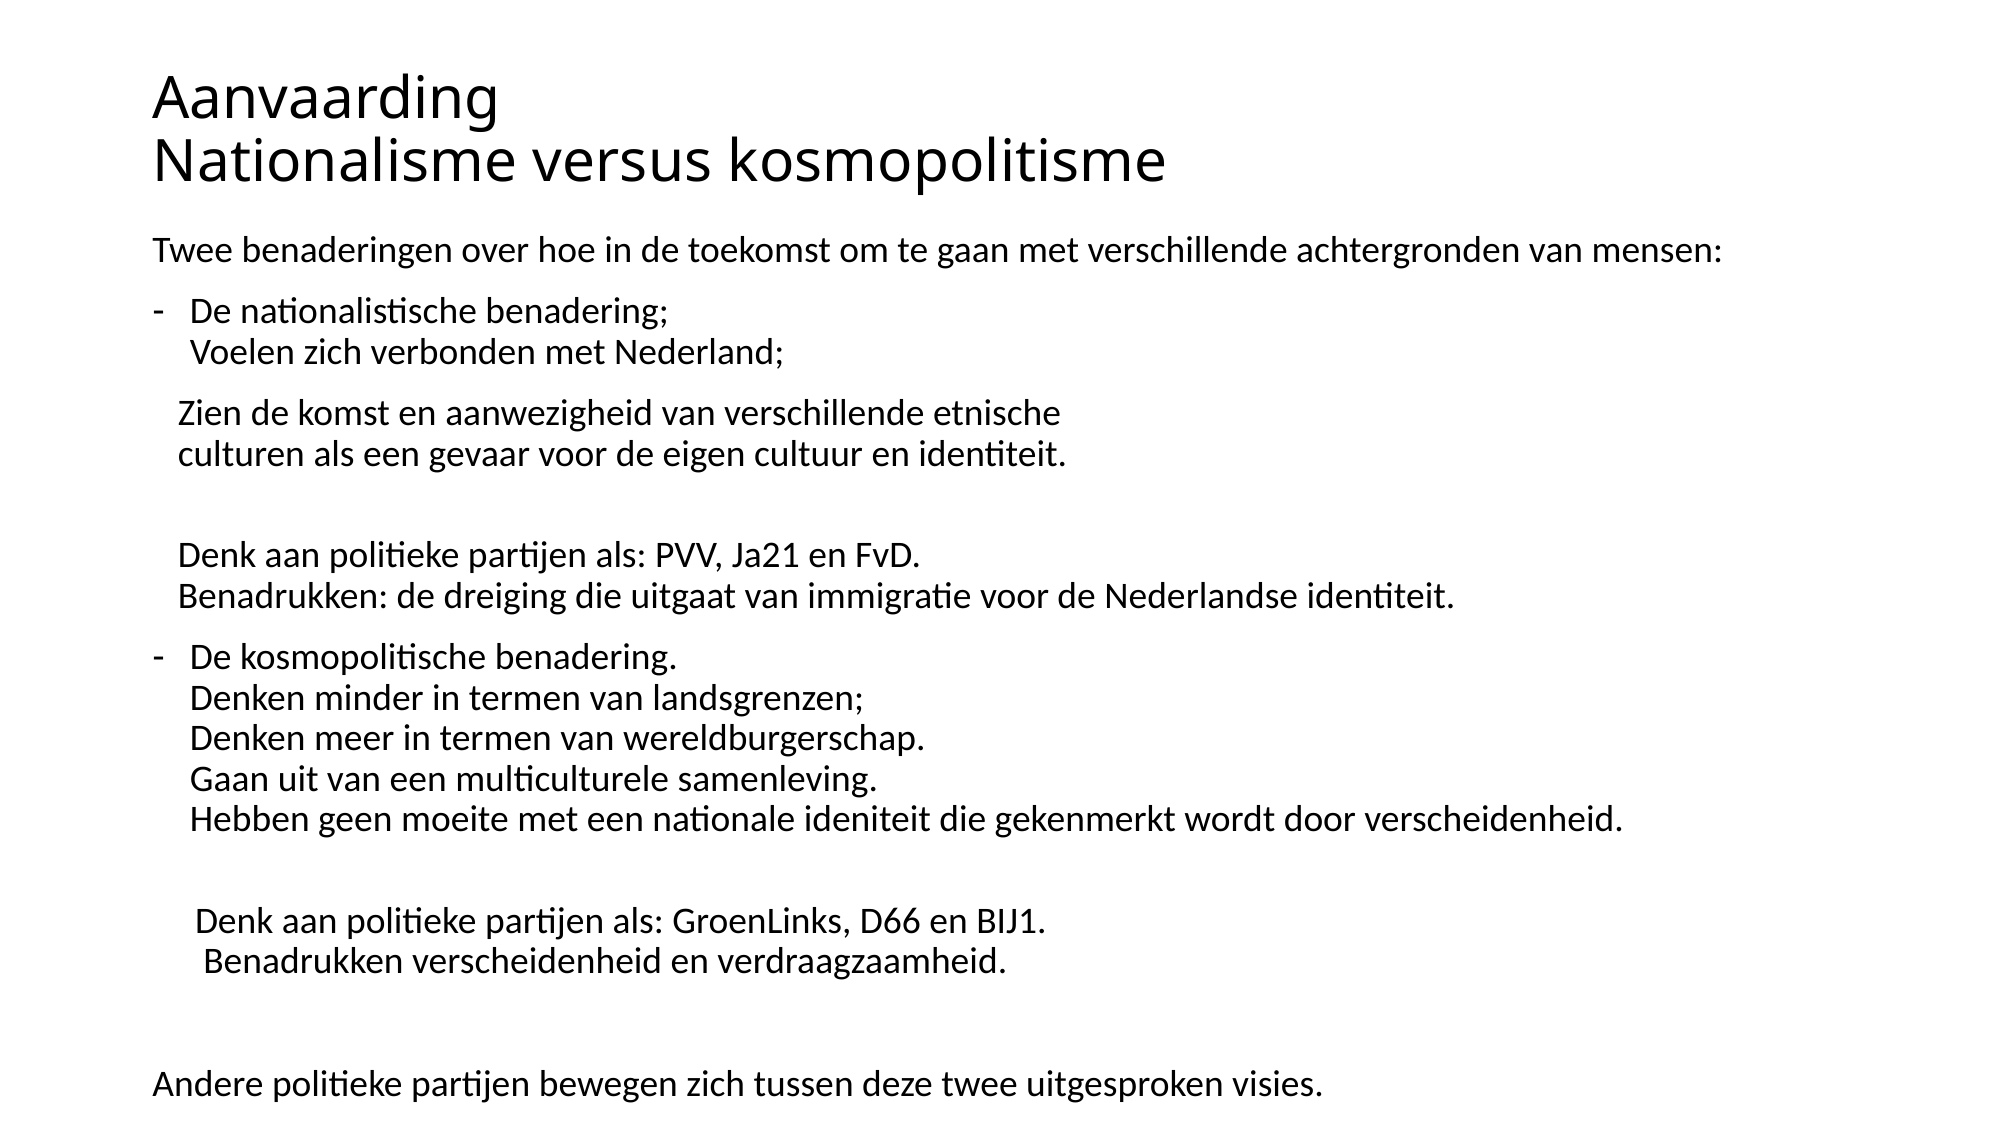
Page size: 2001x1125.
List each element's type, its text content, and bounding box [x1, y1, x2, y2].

title Aanvaarding Nationalisme versus kosmopolitisme [137, 59, 1863, 203]
list Twee benaderingen over hoe in de toekomst om te gaan met verschillende achtergronden van mensen: De nationalistische benadering; Voelen zich verbonden met Nederland; Zien de komst en aanwezigheid van verschillende etnische culturen als een gevaar voor de eigen cultuur en identiteit. Denk aan politieke partijen als: PVV, Ja21 en FvD. Benadrukken: de dreiging die uitgaat van immigratie voor de Nederlandse identiteit. De kosmopolitische benadering. Denken minder in termen van landsgrenzen; Denken meer in termen van wereldburgerschap. Gaan uit van een multiculturele samenleving. Hebben geen moeite met een nationale ideniteit die gekenmerkt wordt door verscheidenheid. Denk aan politieke partijen als: GroenLinks, D66 en BIJ1. Benadrukken verscheidenheid en verdraagzaamheid. Andere politieke partijen bewegen zich tussen deze twee uitgesproken visies. [137, 222, 1863, 1090]
